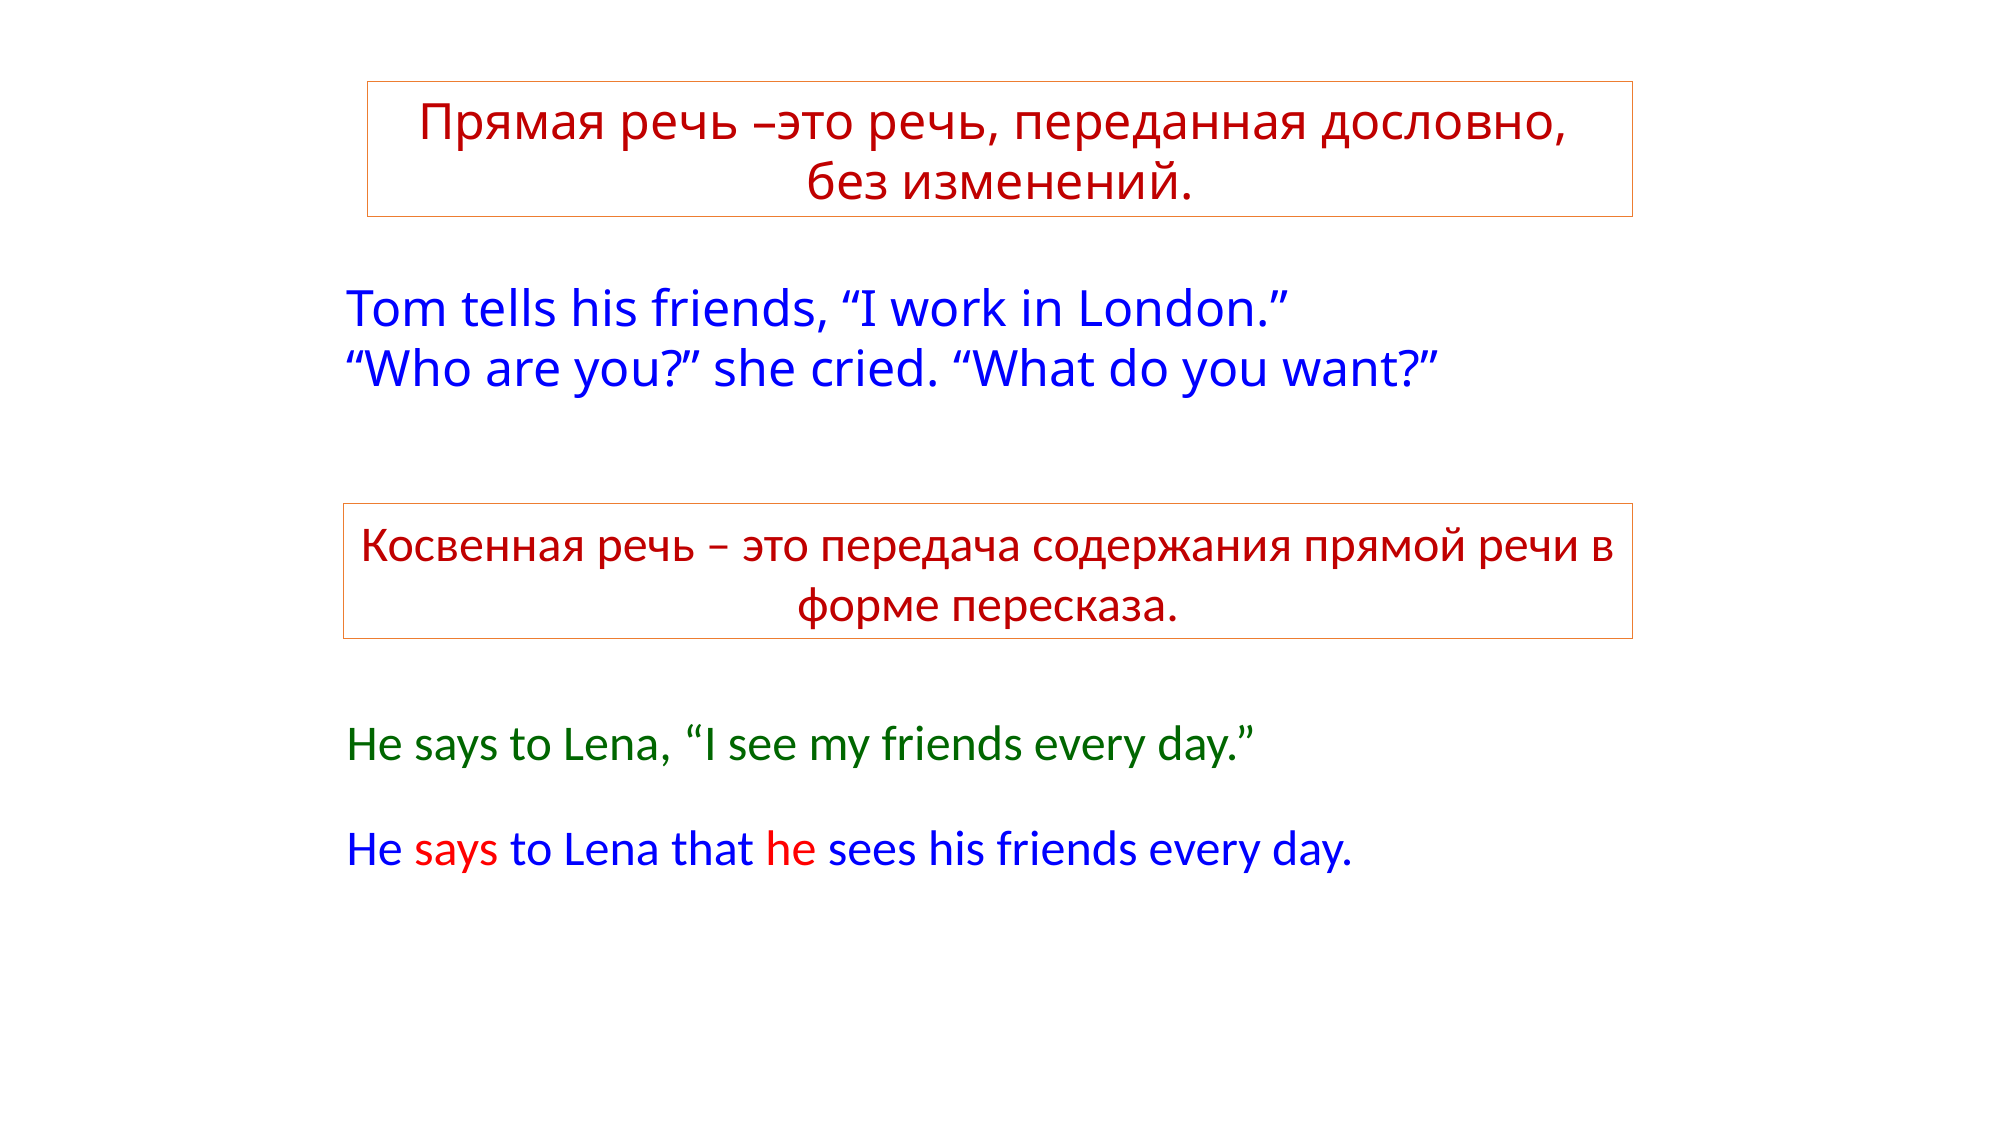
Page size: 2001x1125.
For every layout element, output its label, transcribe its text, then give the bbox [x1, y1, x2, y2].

text_box He says to Lena, “I see my friends every day.” He says to Lena that he sees his friends every day. [331, 703, 1680, 883]
text_box Косвенная речь – это передача содержания прямой речи в форме пересказа. [343, 503, 1633, 639]
text_box Tom tells his friends, “I work in London.” “Who are you?” she cried. “What do you want?” [332, 269, 1692, 405]
text_box Прямая речь –это речь, переданная дословно, без изменений. [367, 81, 1633, 217]
